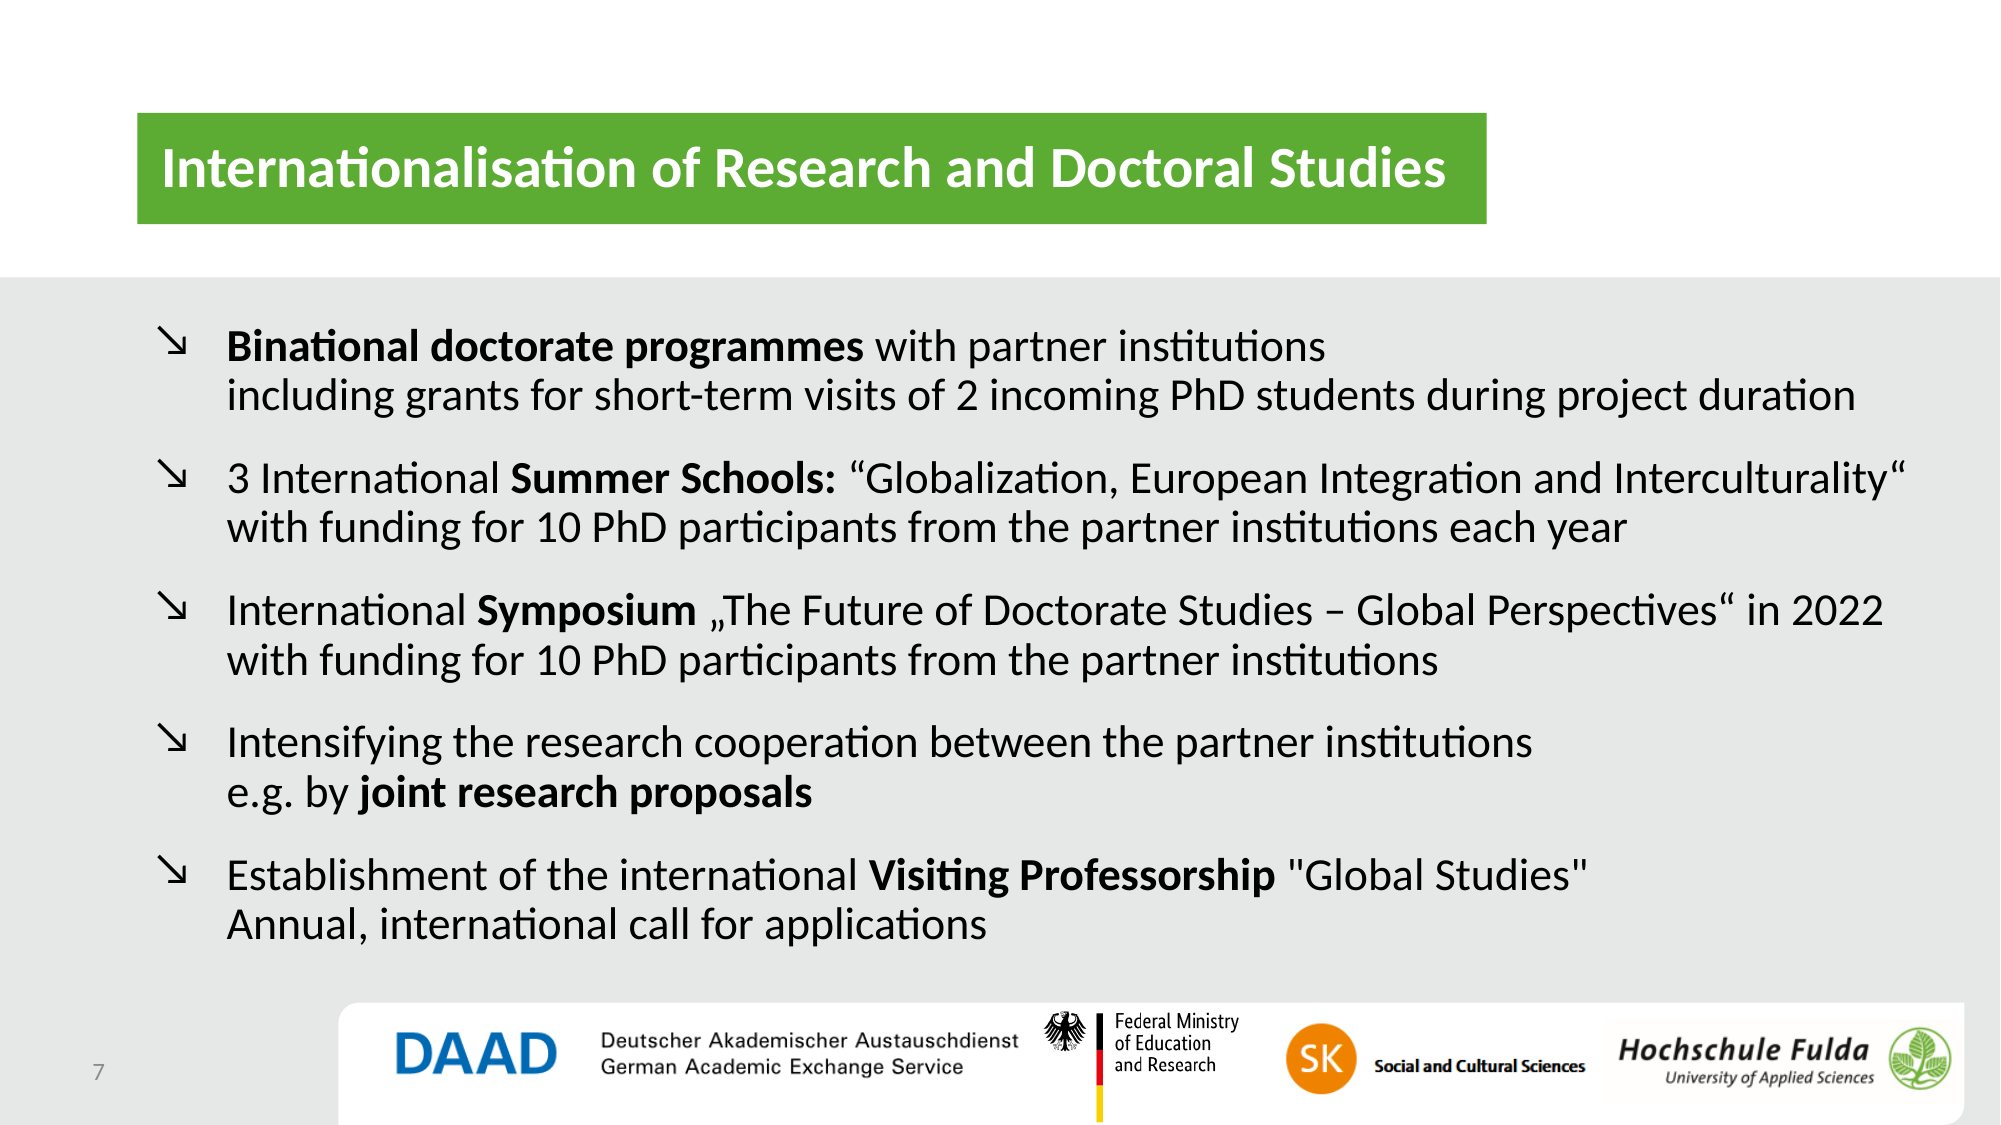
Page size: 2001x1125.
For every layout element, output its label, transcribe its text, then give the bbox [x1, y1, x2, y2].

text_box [338, 1002, 1965, 1125]
title Internationalisation of Research and Doctoral Studies [137, 112, 1487, 225]
slide_number 7 [3, 1040, 121, 1101]
list Binational doctorate programmes with partner institutions including grants for short-term visits of 2 incoming PhD students during project duration 3 International Summer Schools: “Globalization, European Integration and Interculturality“ with funding for 10 PhD participants from the partner institutions each year International Symposium „The Future of Doctorate Studies – Global Perspectives“ in 2022 with funding for 10 PhD participants from the partner institutions Intensifying the research cooperation between the partner institutions e.g. by joint research proposals Establishment of the international Visiting Professorship "Global Studies" Annual, international call for applications [137, 314, 2000, 1125]
